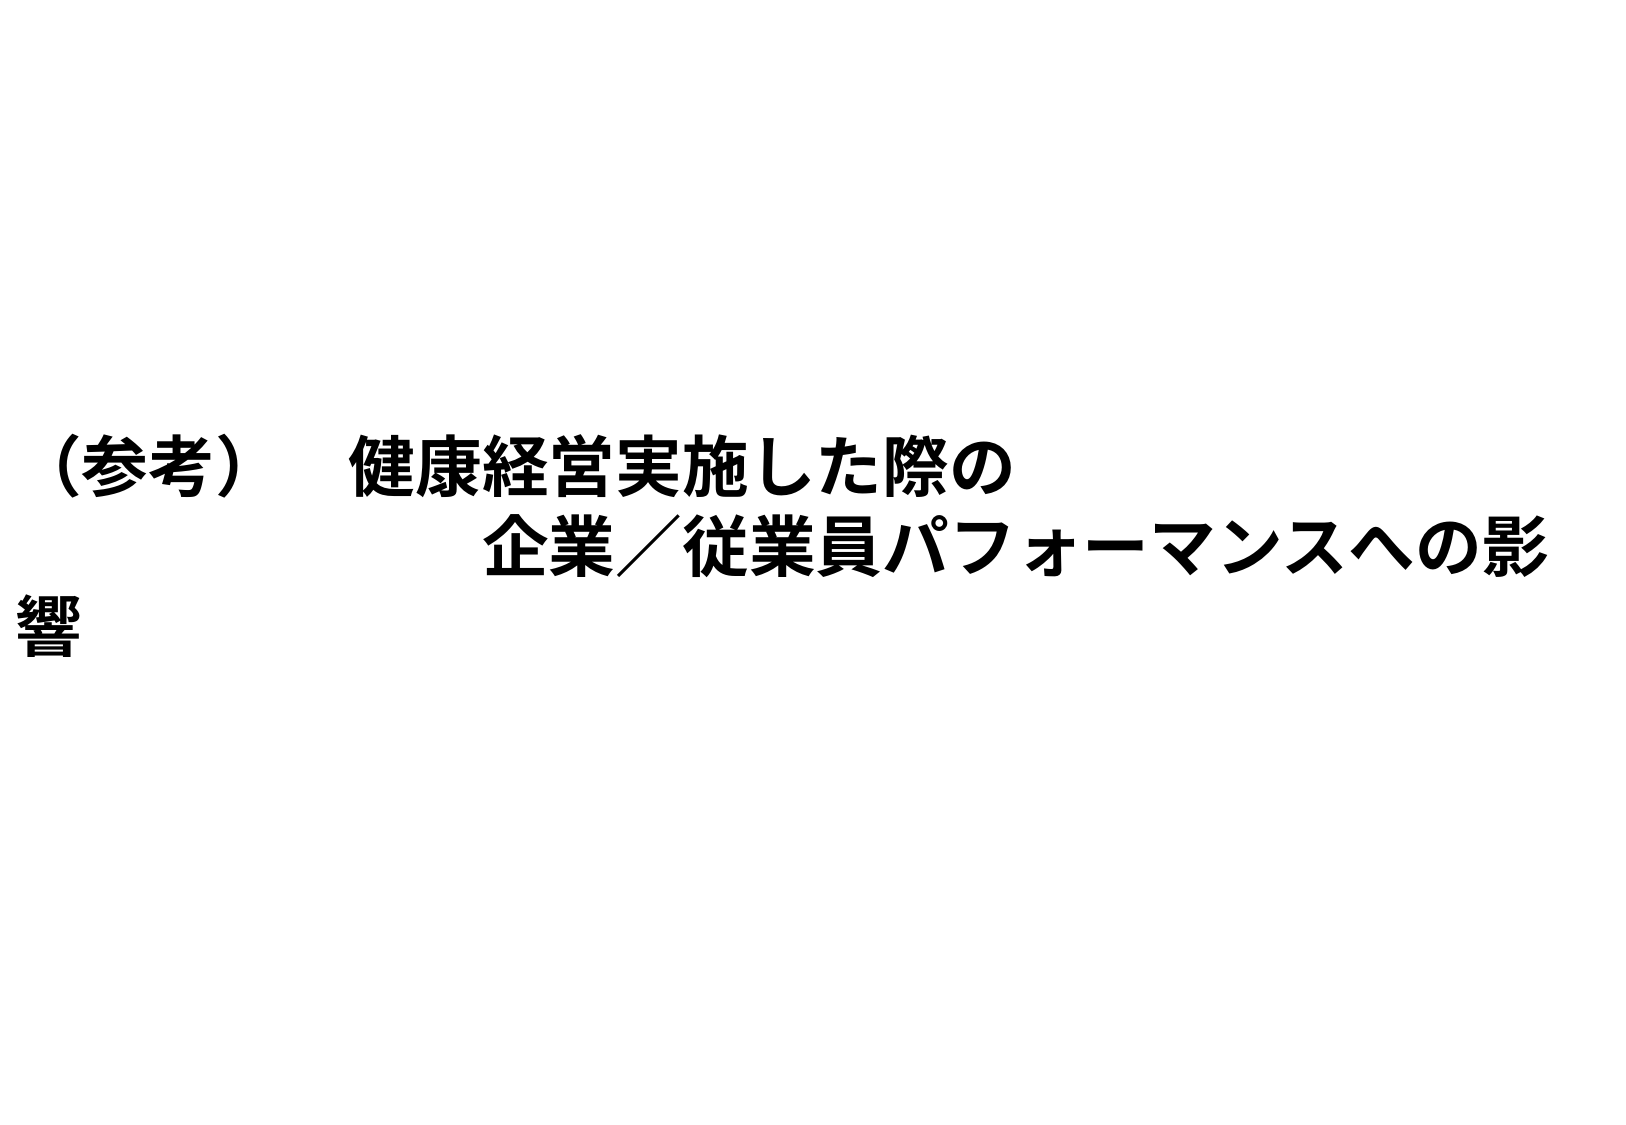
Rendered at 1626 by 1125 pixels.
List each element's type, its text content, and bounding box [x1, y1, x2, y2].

text_box （参考） 健康経営実施した際の 企業／従業員パフォーマンスへの影響 [0, 373, 1625, 717]
